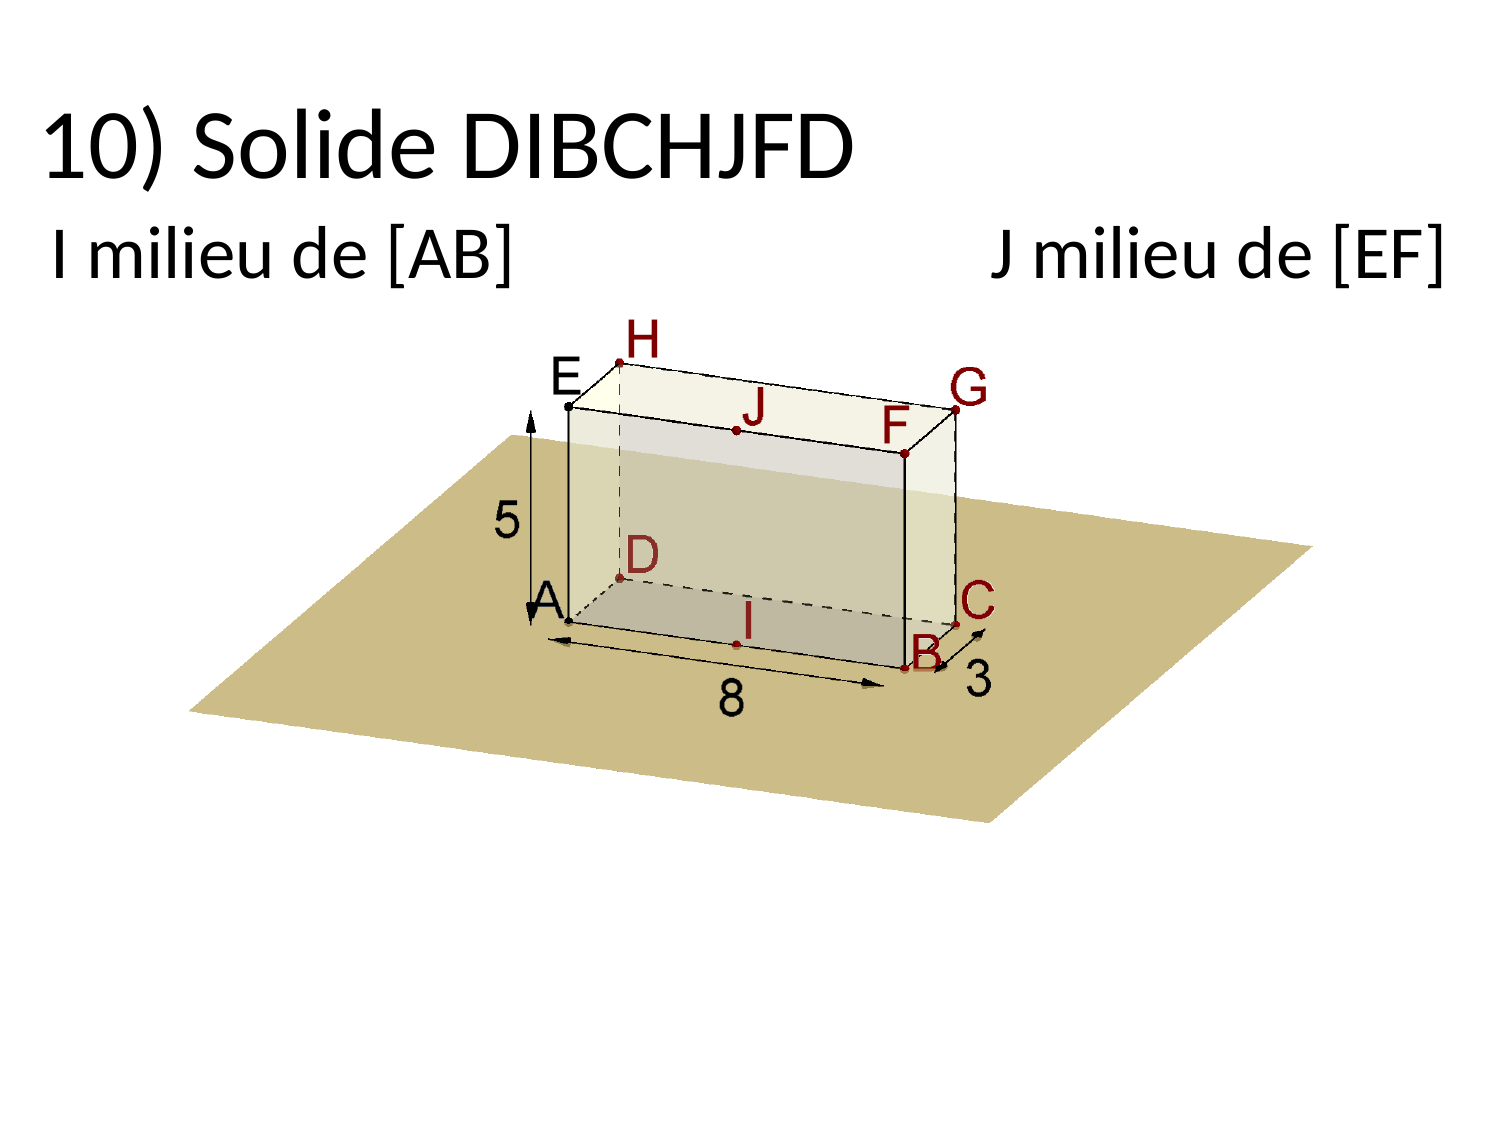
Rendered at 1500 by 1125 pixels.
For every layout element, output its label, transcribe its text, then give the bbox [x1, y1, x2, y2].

title 10) Solide DIBCHJFD [0, 45, 1500, 188]
picture [2, 187, 1498, 938]
